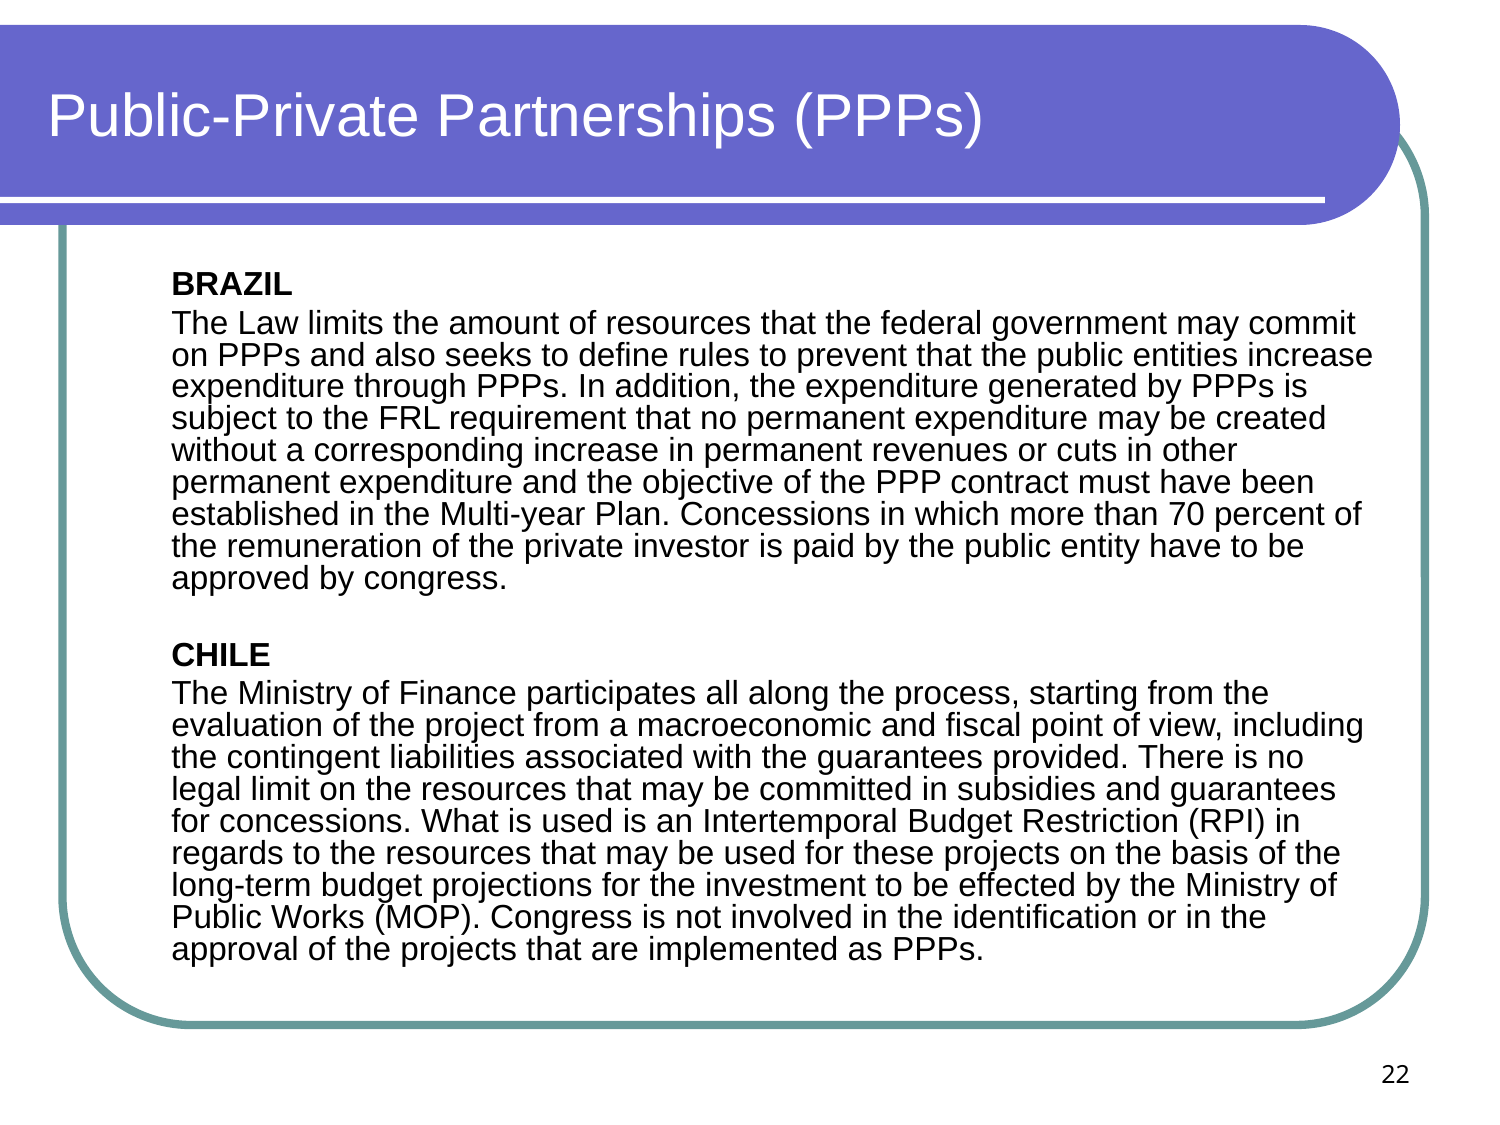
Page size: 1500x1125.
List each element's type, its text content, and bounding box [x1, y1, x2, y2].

list BRAZIL The Law limits the amount of resources that the federal government may commit on PPPs and also seeks to define rules to prevent that the public entities increase expenditure through PPPs. In addition, the expenditure generated by PPPs is subject to the FRL requirement that no permanent expenditure may be created without a corresponding increase in permanent revenues or cuts in other permanent expenditure and the objective of the PPP contract must have been established in the Multi-year Plan. Concessions in which more than 70 percent of the remuneration of the private investor is paid by the public entity have to be approved by congress. CHILE The Ministry of Finance participates all along the process, starting from the evaluation of the project from a macroeconomic and fiscal point of view, including the contingent liabilities associated with the guarantees provided. There is no legal limit on the resources that may be committed in subsidies and guarantees for concessions. What is used is an Intertemporal Budget Restriction (RPI) in regards to the resources that may be used for these projects on the basis of the long-term budget projections for the investment to be effected by the Ministry of Public Works (MOP). Congress is not involved in the identification or in the approval of the projects that are implemented as PPPs. [99, 262, 1401, 988]
title Public-Private Partnerships (PPPs) [31, 37, 1348, 188]
slide_number 22 [1074, 1024, 1426, 1101]
